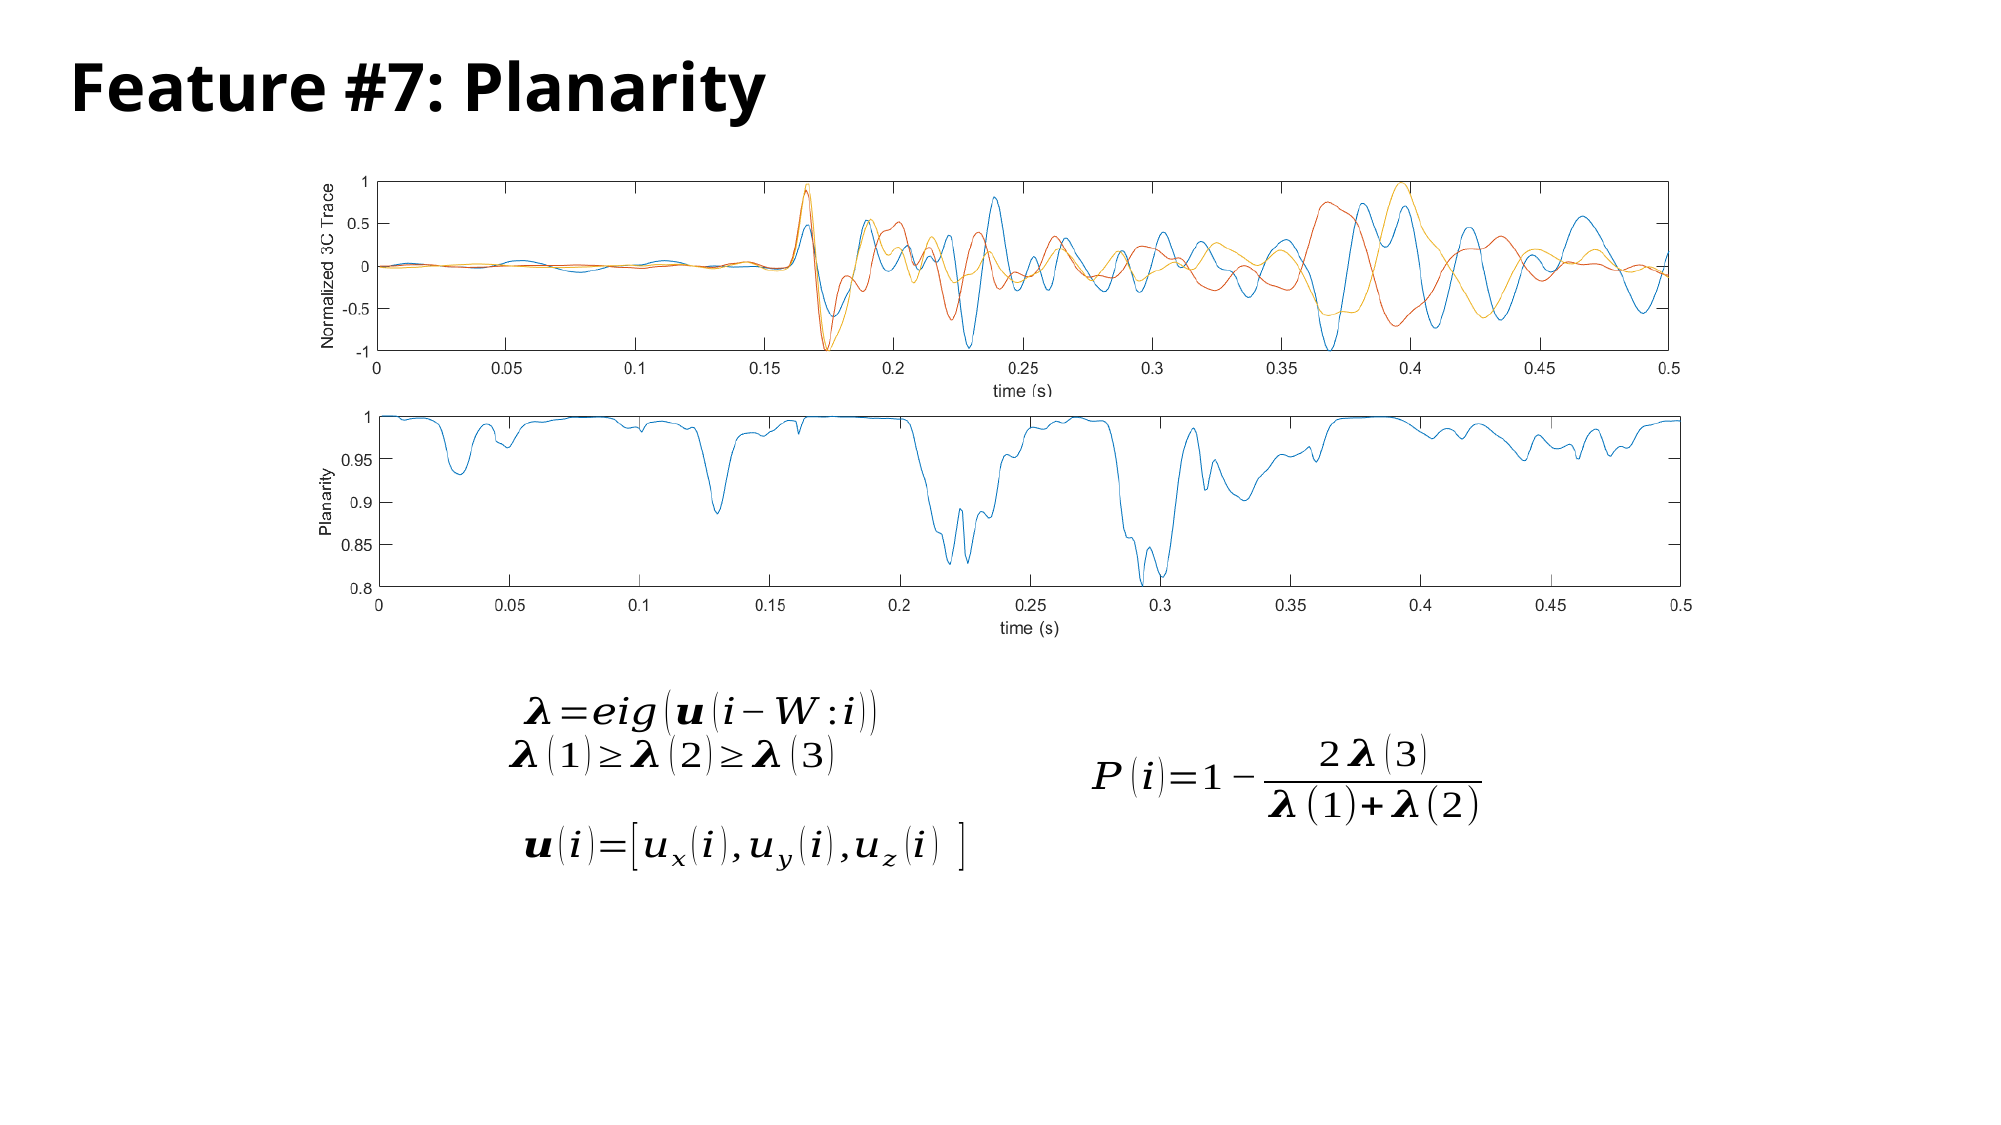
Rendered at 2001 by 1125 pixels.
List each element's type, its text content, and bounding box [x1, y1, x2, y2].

title Feature #7: Planarity [55, 42, 1827, 138]
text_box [507, 687, 968, 874]
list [159, 162, 1827, 401]
picture [160, 397, 1840, 638]
